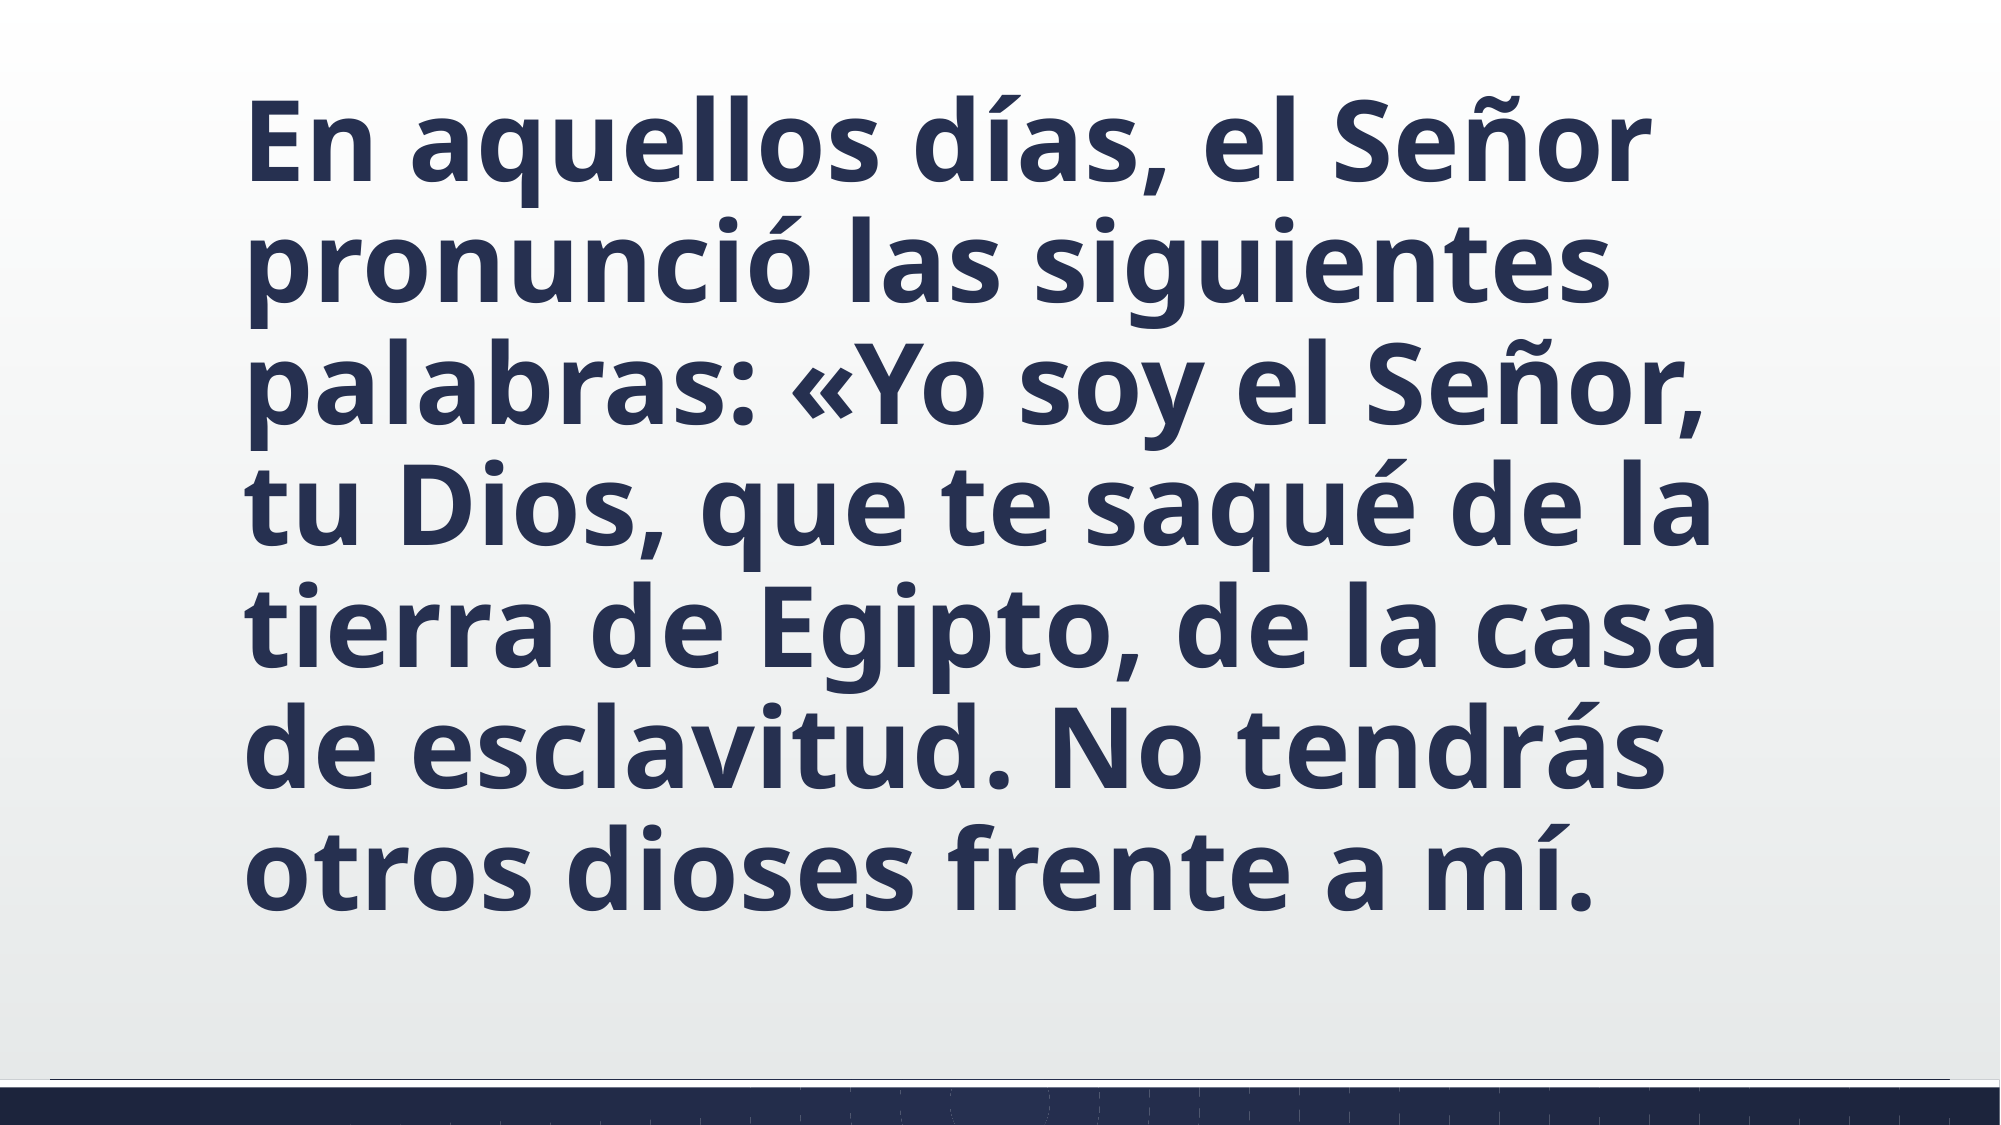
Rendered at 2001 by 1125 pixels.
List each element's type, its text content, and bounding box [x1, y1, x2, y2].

list En aquellos días, el Señor pronunció las siguientes palabras: «Yo soy el Señor, tu Dios, que te saqué de la tierra de Egipto, de la casa de esclavitud. No tendrás otros dioses frente a mí. [219, 76, 1816, 990]
